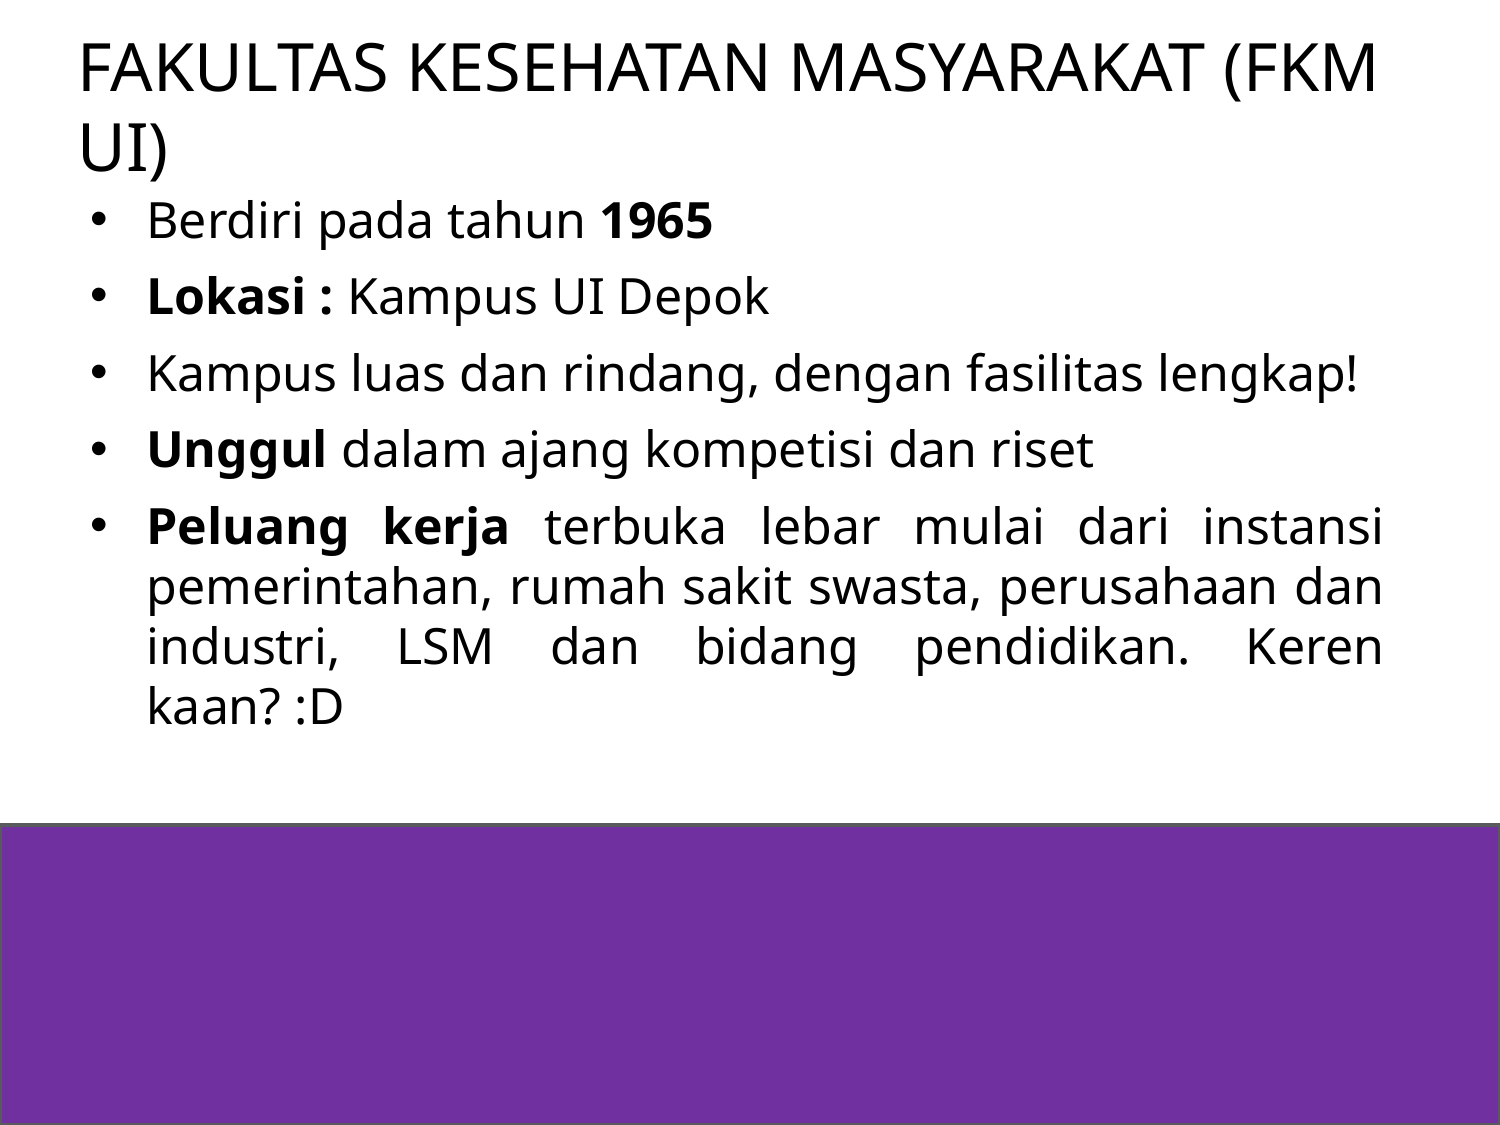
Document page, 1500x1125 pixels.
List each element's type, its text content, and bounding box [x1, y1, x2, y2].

text_box [0, 823, 1500, 1125]
title Fakultas kesehatan masyarakat (Fkm UI) [62, 60, 1450, 150]
list Berdiri pada tahun 1965 Lokasi : Kampus UI Depok Kampus luas dan rindang, dengan fasilitas lengkap! Unggul dalam ajang kompetisi dan riset Peluang kerja terbuka lebar mulai dari instansi pemerintahan, rumah sakit swasta, perusahaan dan industri, LSM dan bidang pendidikan. Keren kaan? :D [75, 180, 1400, 823]
